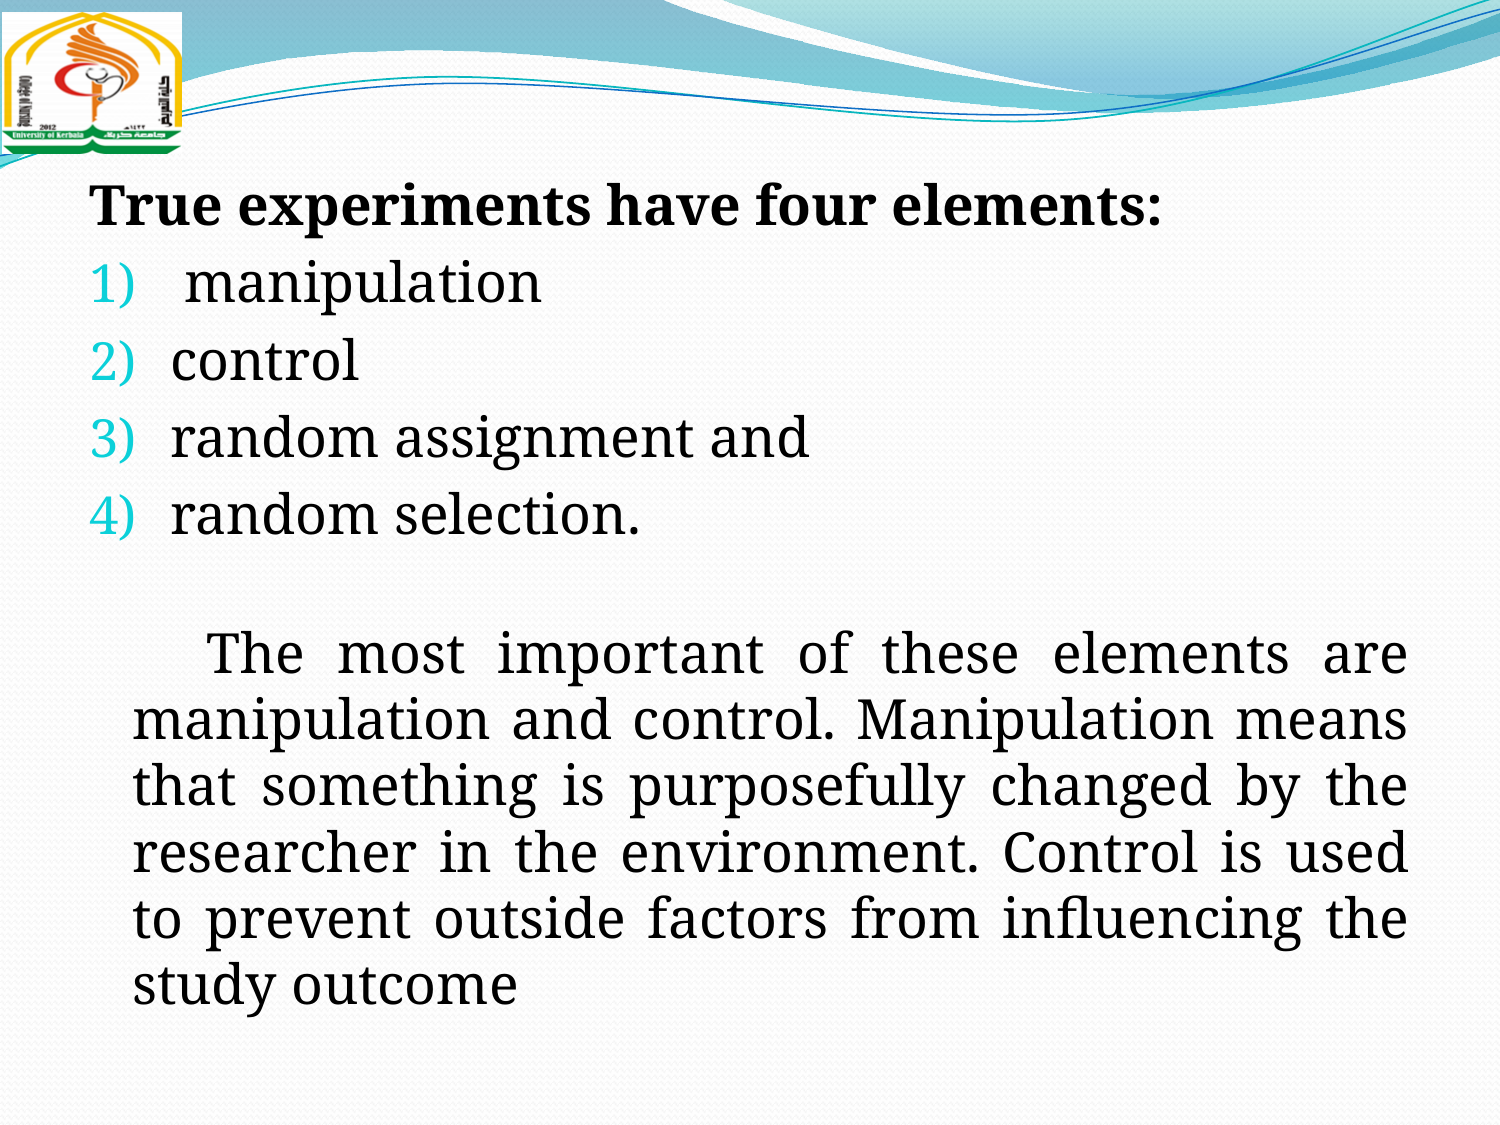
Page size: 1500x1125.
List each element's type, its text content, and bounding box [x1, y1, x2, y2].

list True experiments have four elements: manipulation control random assignment and random selection. The most important of these elements are manipulation and control. Manipulation means that something is purposefully changed by the researcher in the environment. Control is used to prevent outside factors from influencing the study outcome [75, 162, 1425, 1038]
picture [2, 12, 182, 154]
